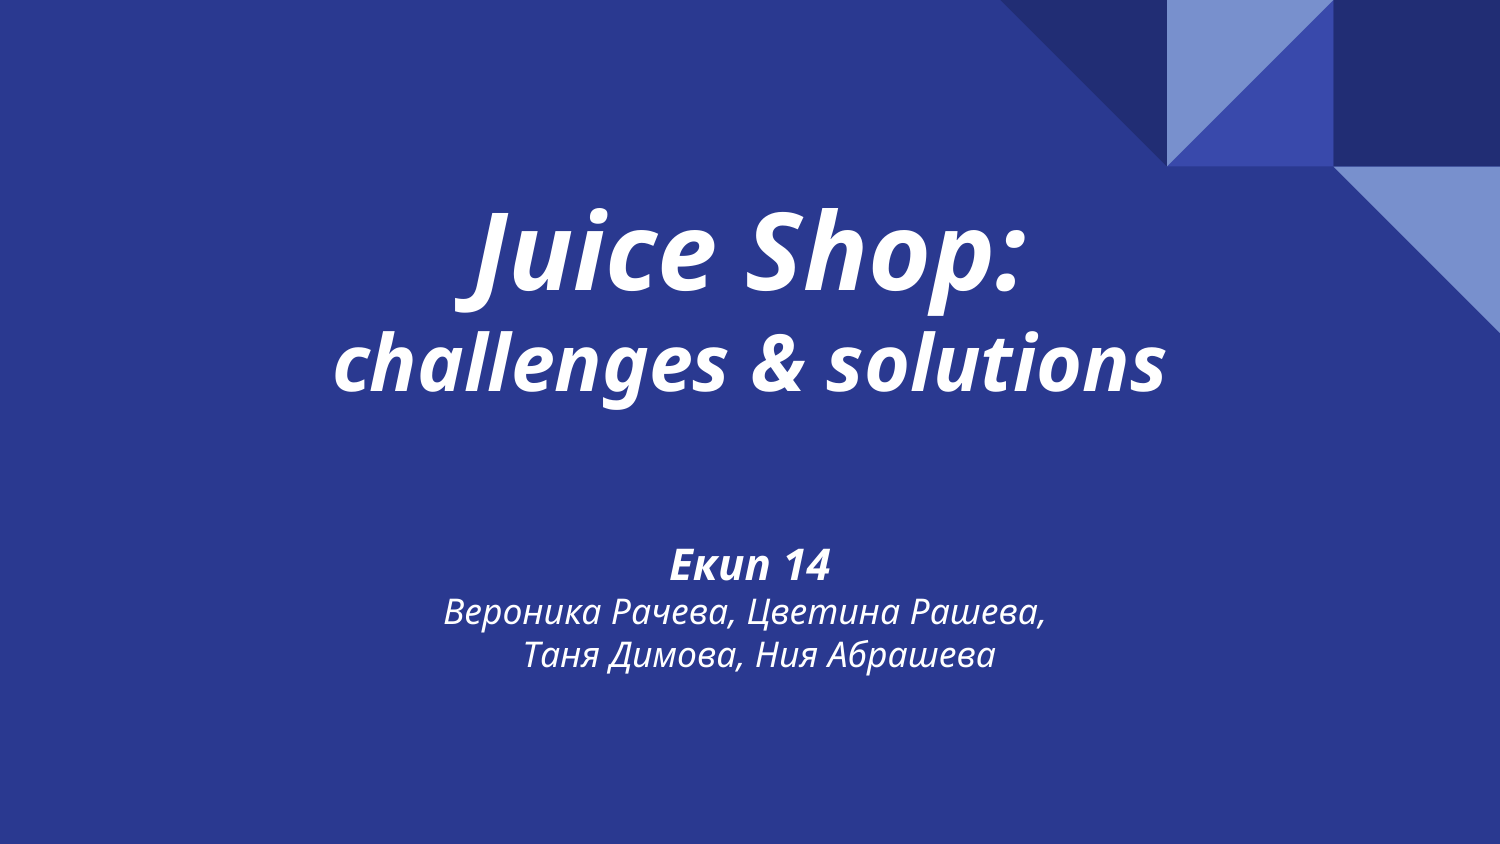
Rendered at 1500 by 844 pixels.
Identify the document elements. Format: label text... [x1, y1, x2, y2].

title Juice Shop: challenges & solutions [0, 284, 1500, 422]
subtitle Екип 14 Вероника Рачева, Цветина Рашева, Таня Димова, Ния Абрашева [0, 462, 1500, 792]
